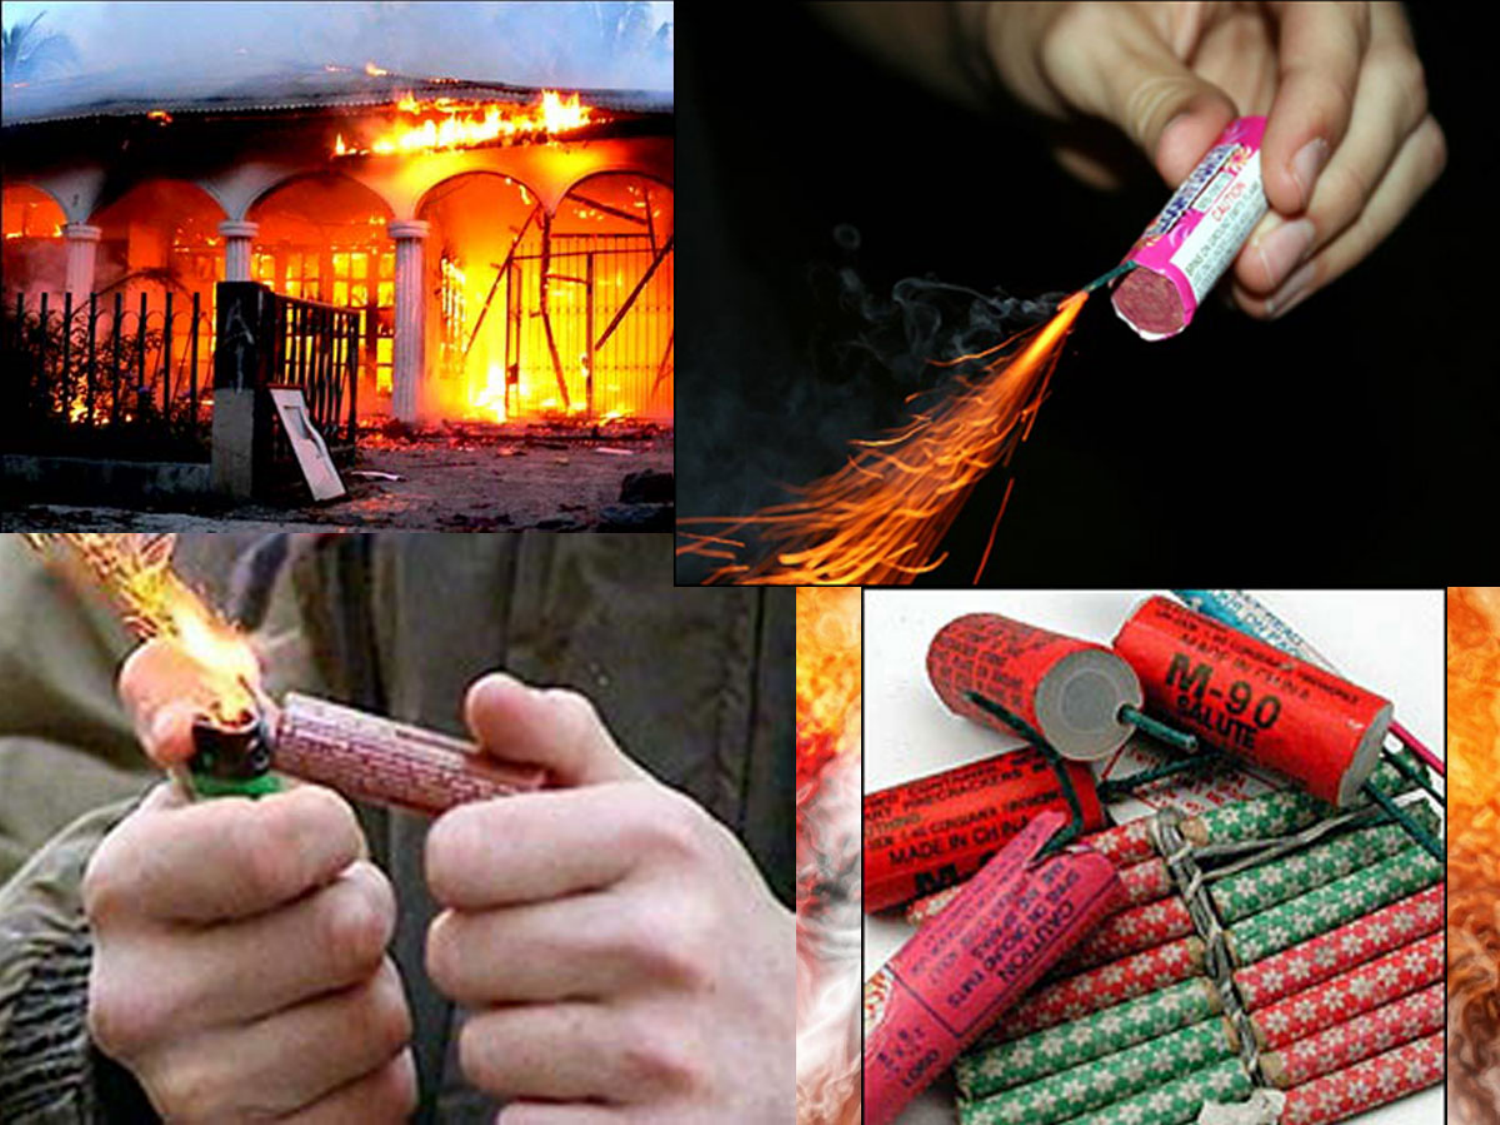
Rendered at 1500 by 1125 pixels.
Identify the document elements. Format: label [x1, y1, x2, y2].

list [0, 0, 1500, 1125]
